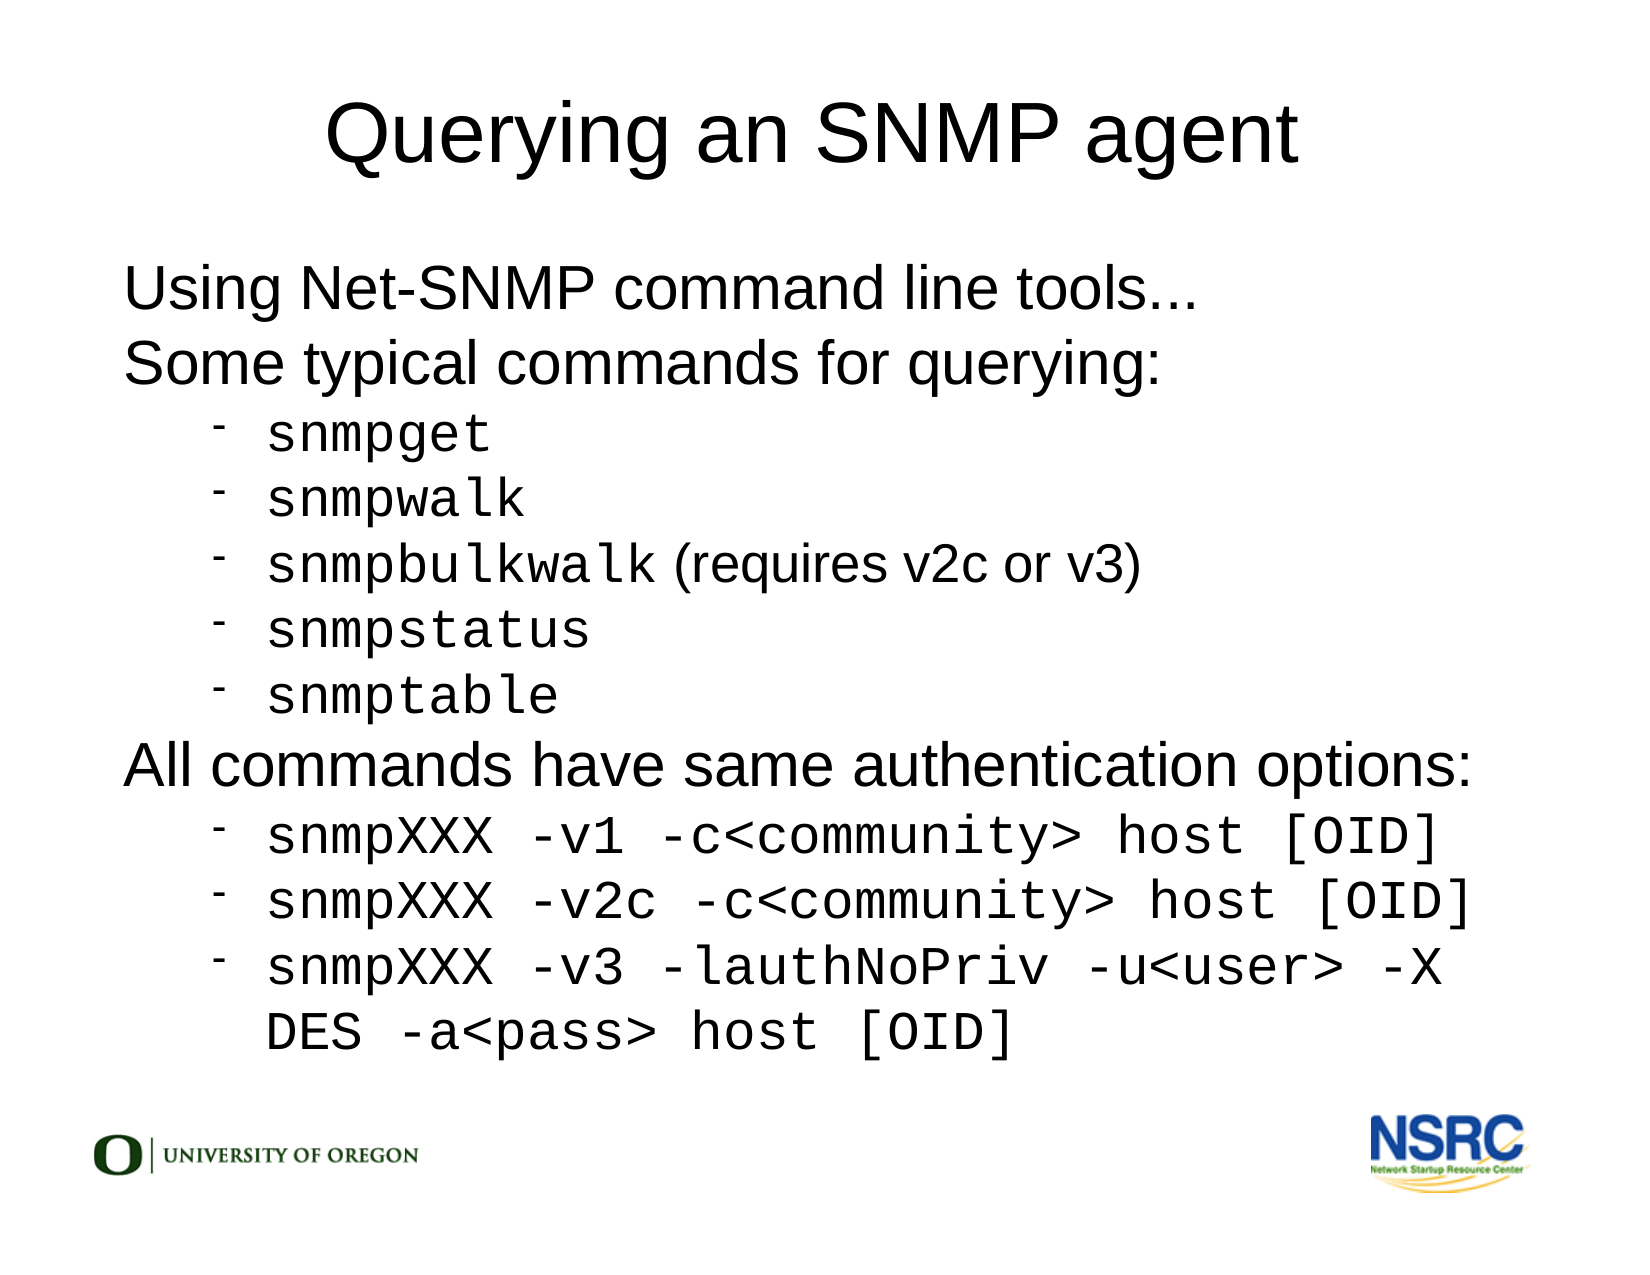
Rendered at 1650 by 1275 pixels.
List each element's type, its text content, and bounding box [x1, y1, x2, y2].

picture [92, 1133, 420, 1177]
text_box Using Net-SNMP command line tools... Some typical commands for querying: snmpget snmpwalk snmpbulkwalk (requires v2c or v3) snmpstatus snmptable All commands have same authentication options: snmpXXX -v1 -c<community> host [OID] snmpXXX -v2c -c<community> host [OID] snmpXXX -v3 -lauthNoPriv -u<user> -X DES -a<pass> host [OID] [123, 247, 1481, 1109]
text_box Querying an SNMP agent [133, 58, 1491, 199]
picture [1371, 1114, 1532, 1193]
